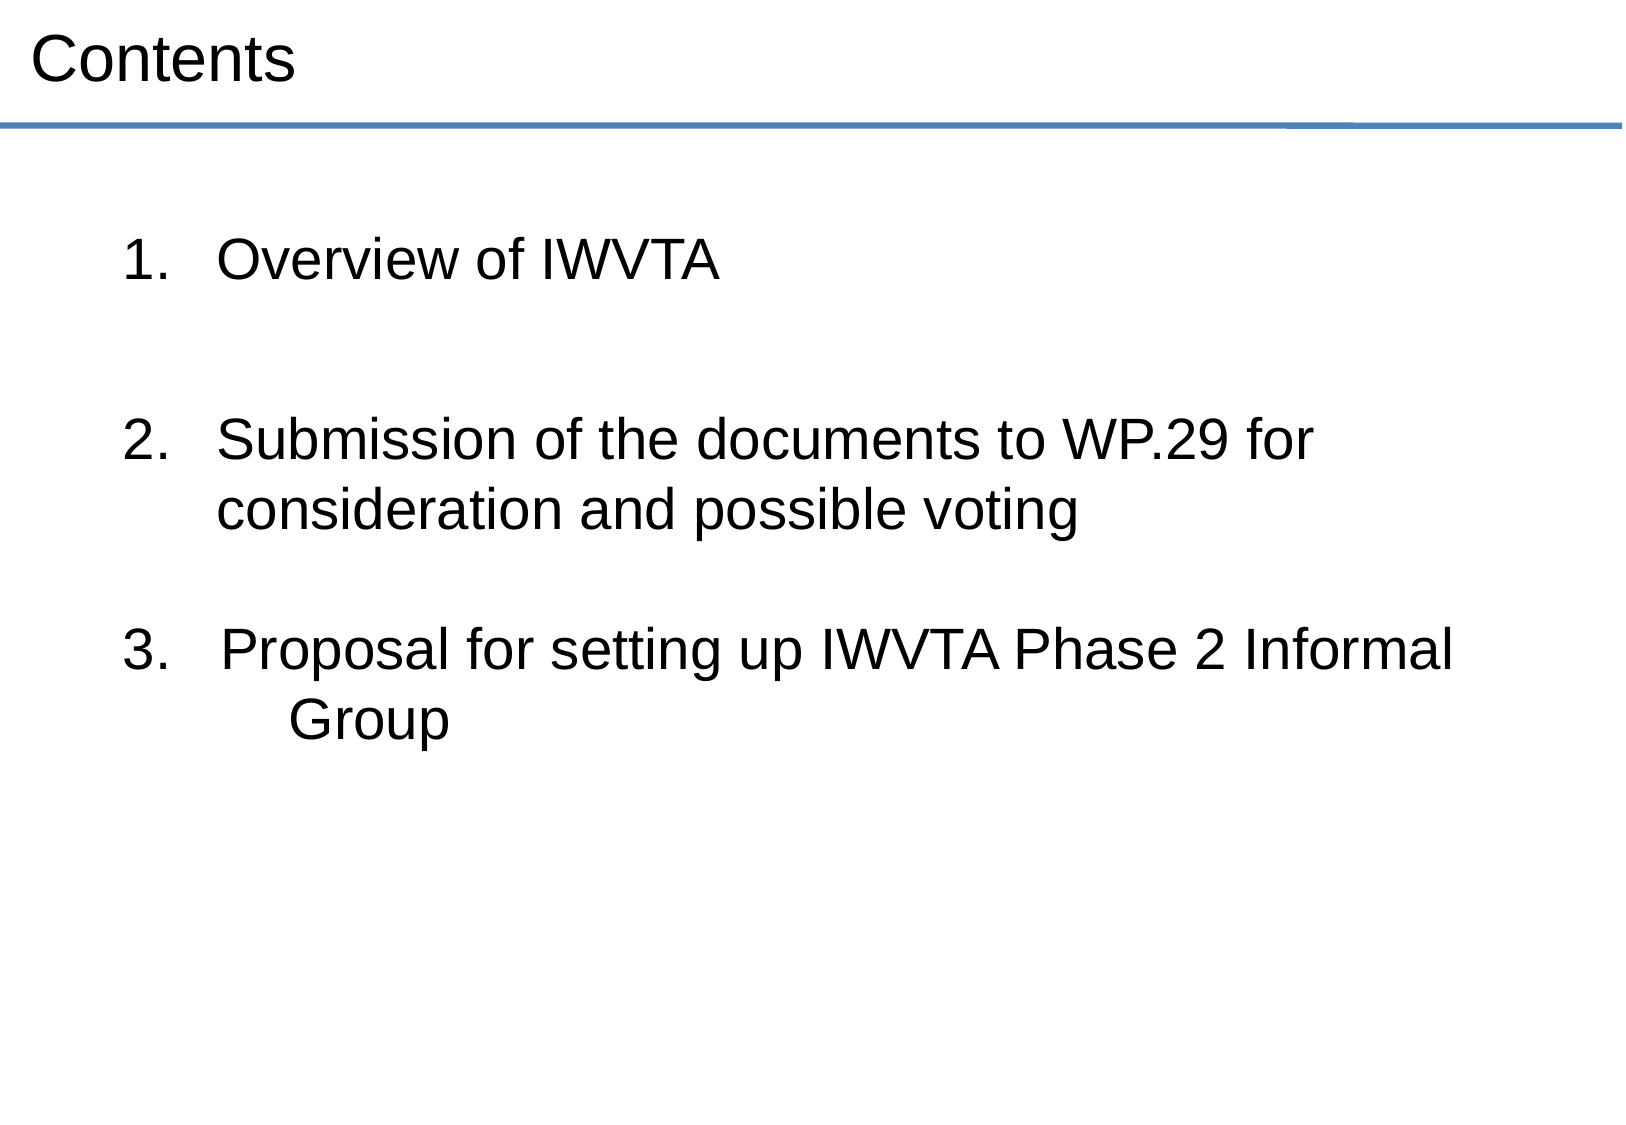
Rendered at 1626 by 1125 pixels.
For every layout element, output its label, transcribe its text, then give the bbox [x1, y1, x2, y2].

text_box Contents [15, 7, 405, 102]
text_box Overview of IWVTA Submission of the documents to WP.29 for consideration and possible voting 3. Proposal for setting up IWVTA Phase 2 Informal Group [32, 213, 1593, 809]
